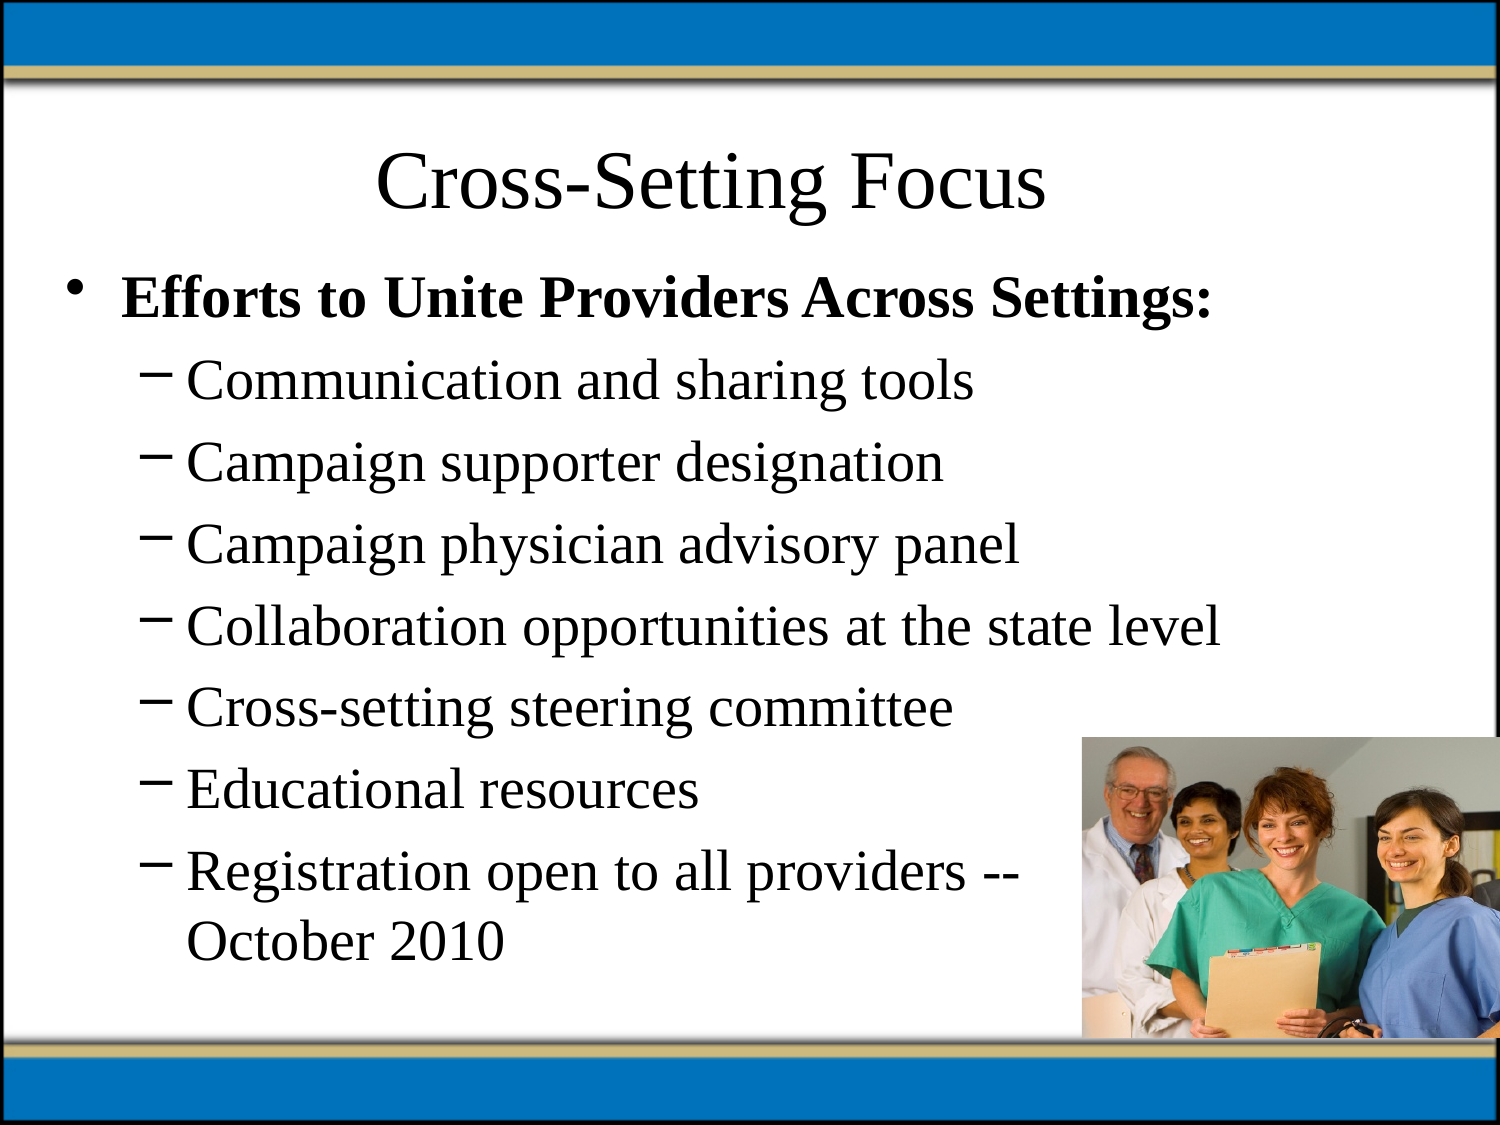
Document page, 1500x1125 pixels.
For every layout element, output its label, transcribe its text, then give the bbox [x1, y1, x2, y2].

title Cross-Setting Focus [112, 149, 1388, 200]
list Efforts to Unite Providers Across Settings: Communication and sharing tools Campaign supporter designation Campaign physician advisory panel Collaboration opportunities at the state level Cross-setting steering committee Educational resources Registration open to all providers -- October 2010 [50, 249, 1425, 1000]
picture [0, 0, 1500, 1125]
